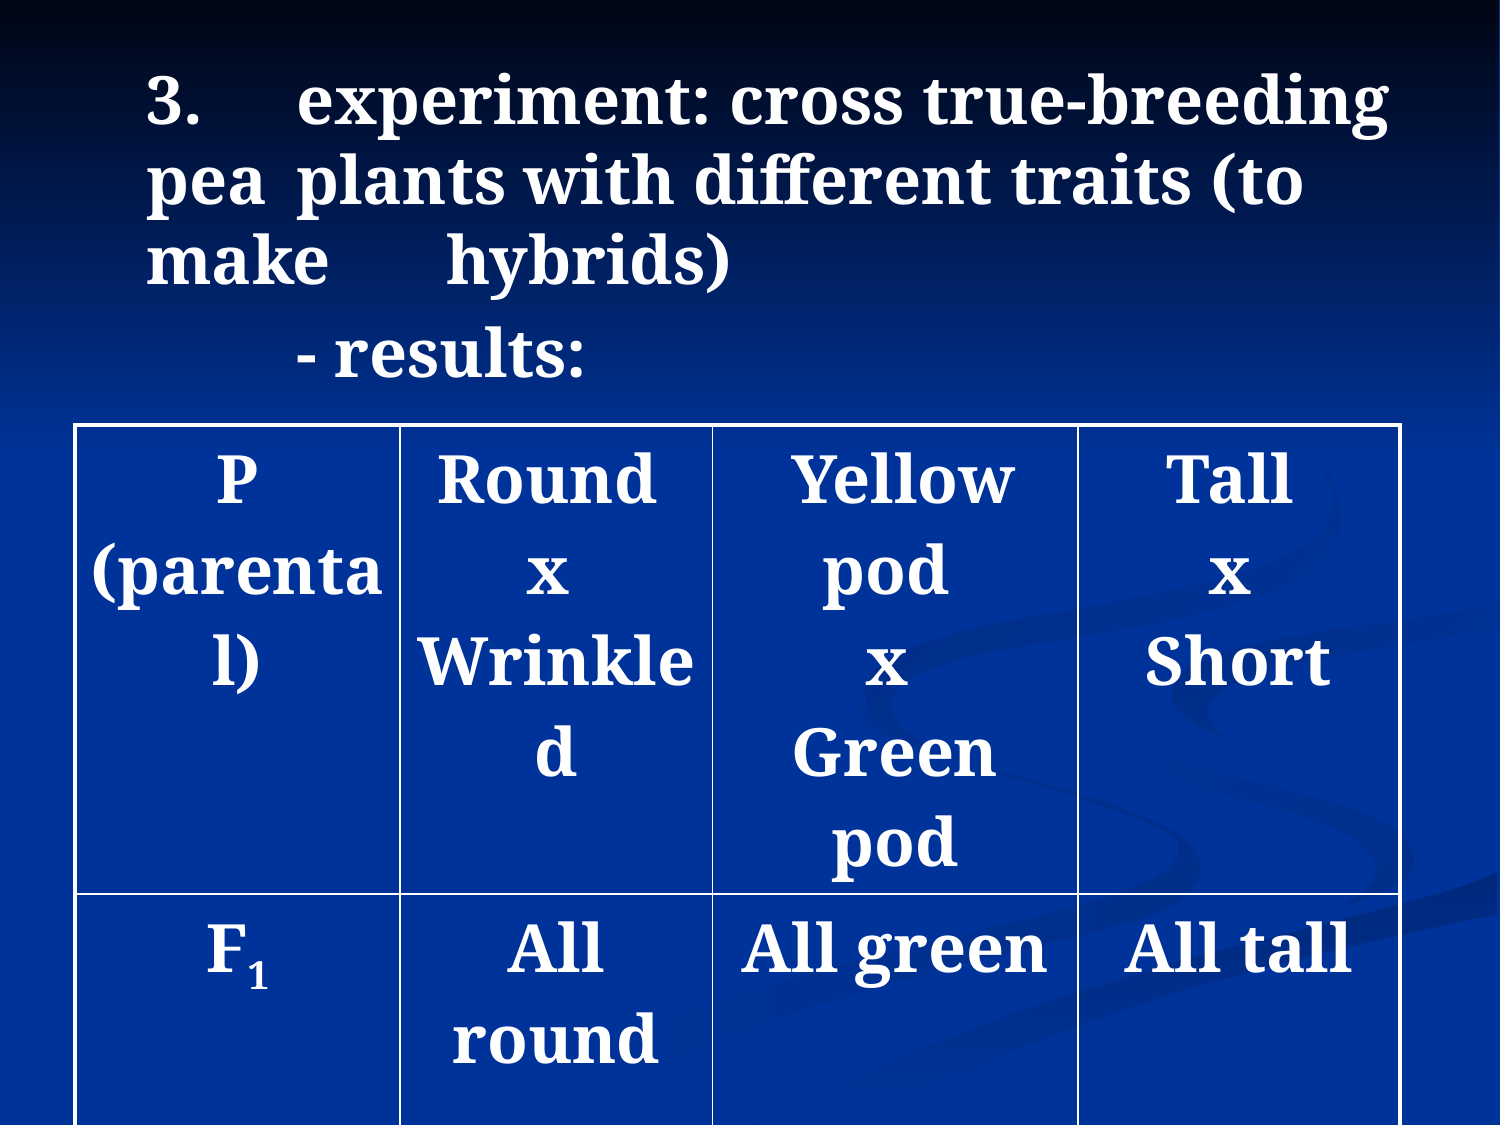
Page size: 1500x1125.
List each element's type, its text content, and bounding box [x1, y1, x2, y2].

table_cell All green [713, 895, 1077, 1125]
table_header P (parental) [77, 427, 399, 893]
table_cell F1 [77, 895, 399, 1125]
table_header Tall x Short [1079, 427, 1398, 893]
table_header Yellow pod x Green pod [713, 427, 1077, 893]
table_header Round x Wrinkled [401, 427, 712, 893]
list 3. experiment: cross true-breeding pea plants with different traits (to make hybrids) - results: [74, 49, 1426, 793]
table_cell All round [401, 895, 712, 1125]
table_cell All tall [1079, 895, 1398, 1125]
